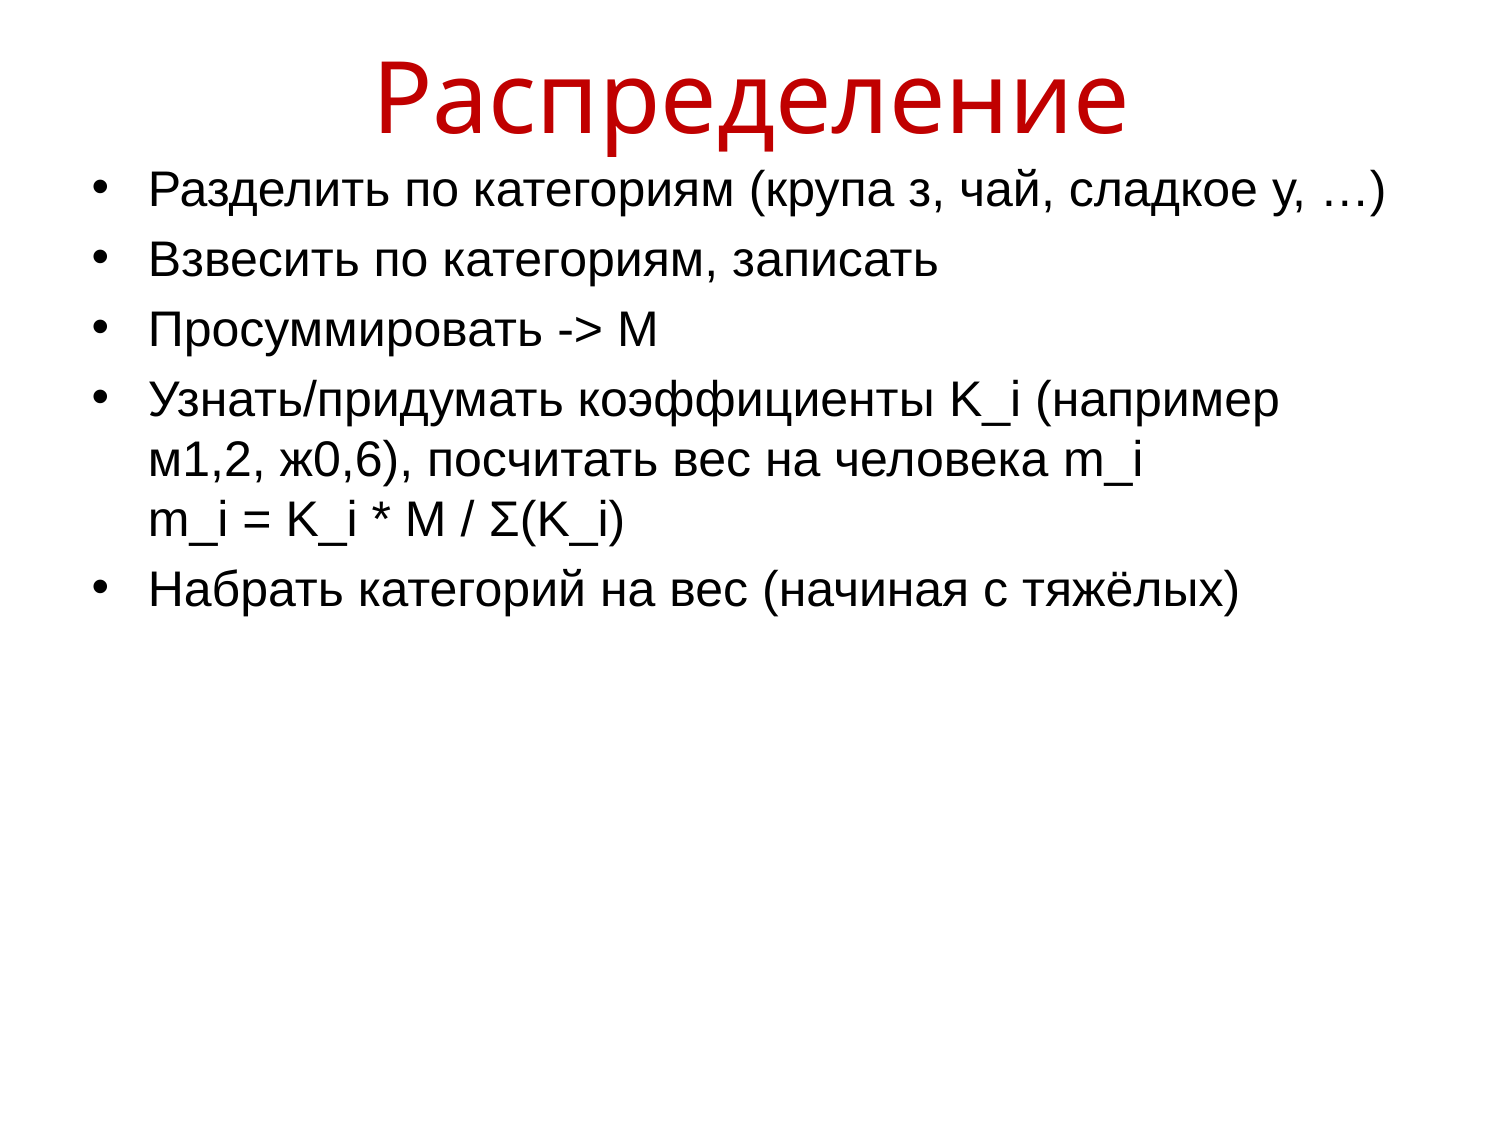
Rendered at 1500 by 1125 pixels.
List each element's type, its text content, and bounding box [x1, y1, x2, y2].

title Распределение [76, 0, 1427, 149]
list Разделить по категориям (крупа з, чай, сладкое у, …) Взвесить по категориям, записать Просуммировать -> M Узнать/придумать коэффициенты K_i (например м1,2, ж0,6), посчитать вес на человека m_i m_i = K_i * M / Σ(K_i) Набрать категорий на вес (начиная с тяжёлых) [76, 149, 1427, 1125]
